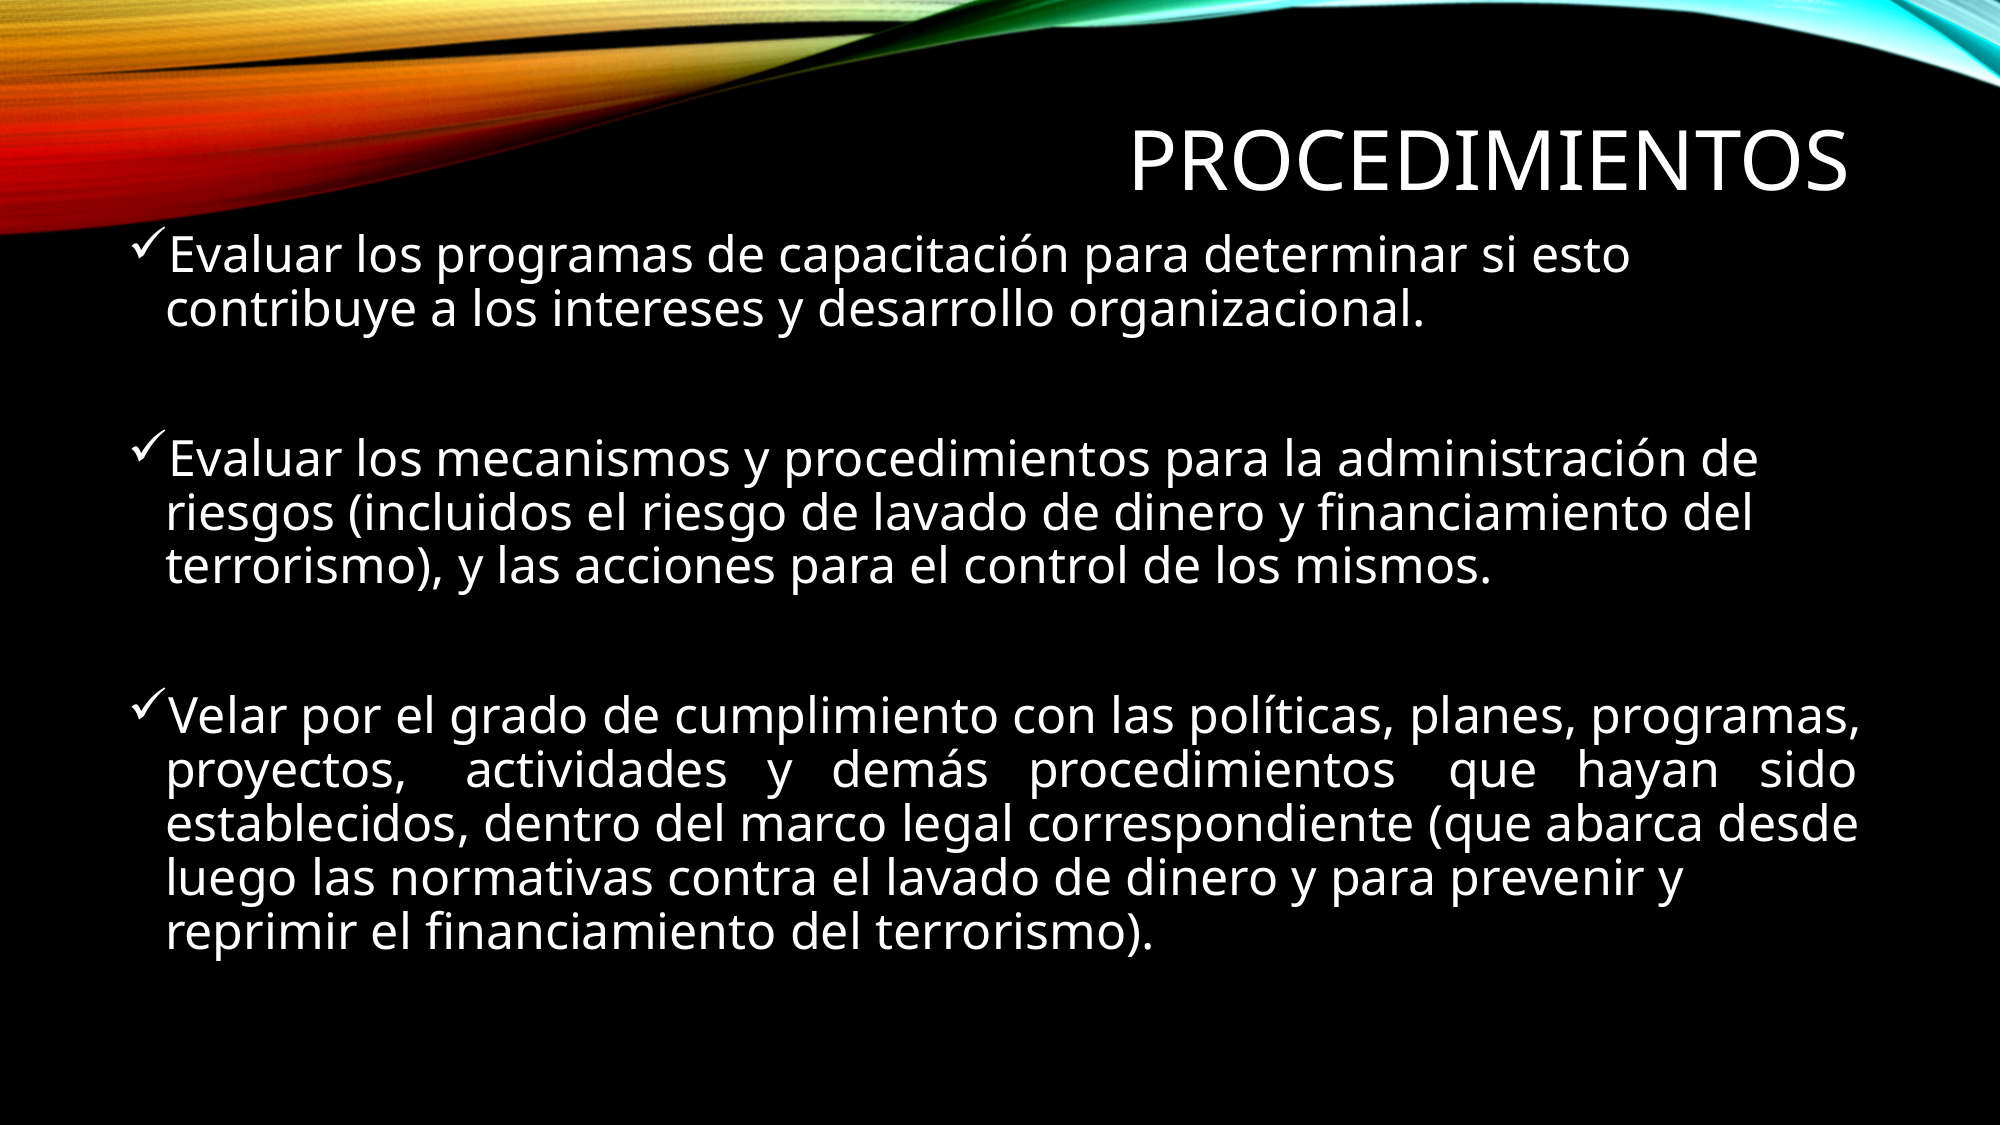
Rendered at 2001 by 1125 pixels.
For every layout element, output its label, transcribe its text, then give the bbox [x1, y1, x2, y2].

list Evaluar los programas de capacitación para determinar si esto contribuye a los intereses y desarrollo organizacional. Evaluar los mecanismos y procedimientos para la administración de riesgos (incluidos el riesgo de lavado de dinero y financiamiento del terrorismo), y las acciones para el control de los mismos. Velar por el grado de cumplimiento con las políticas, planes, programas, proyectos, actividades y demás procedimientos que hayan sido establecidos, dentro del marco legal correspondiente (que abarca desde luego las normativas contra el lavado de dinero y para prevenir y reprimir el financiamiento del terrorismo). [112, 221, 1888, 1107]
title PROCEDIMIENTOS [474, 57, 1888, 221]
picture [0, 0, 2000, 237]
